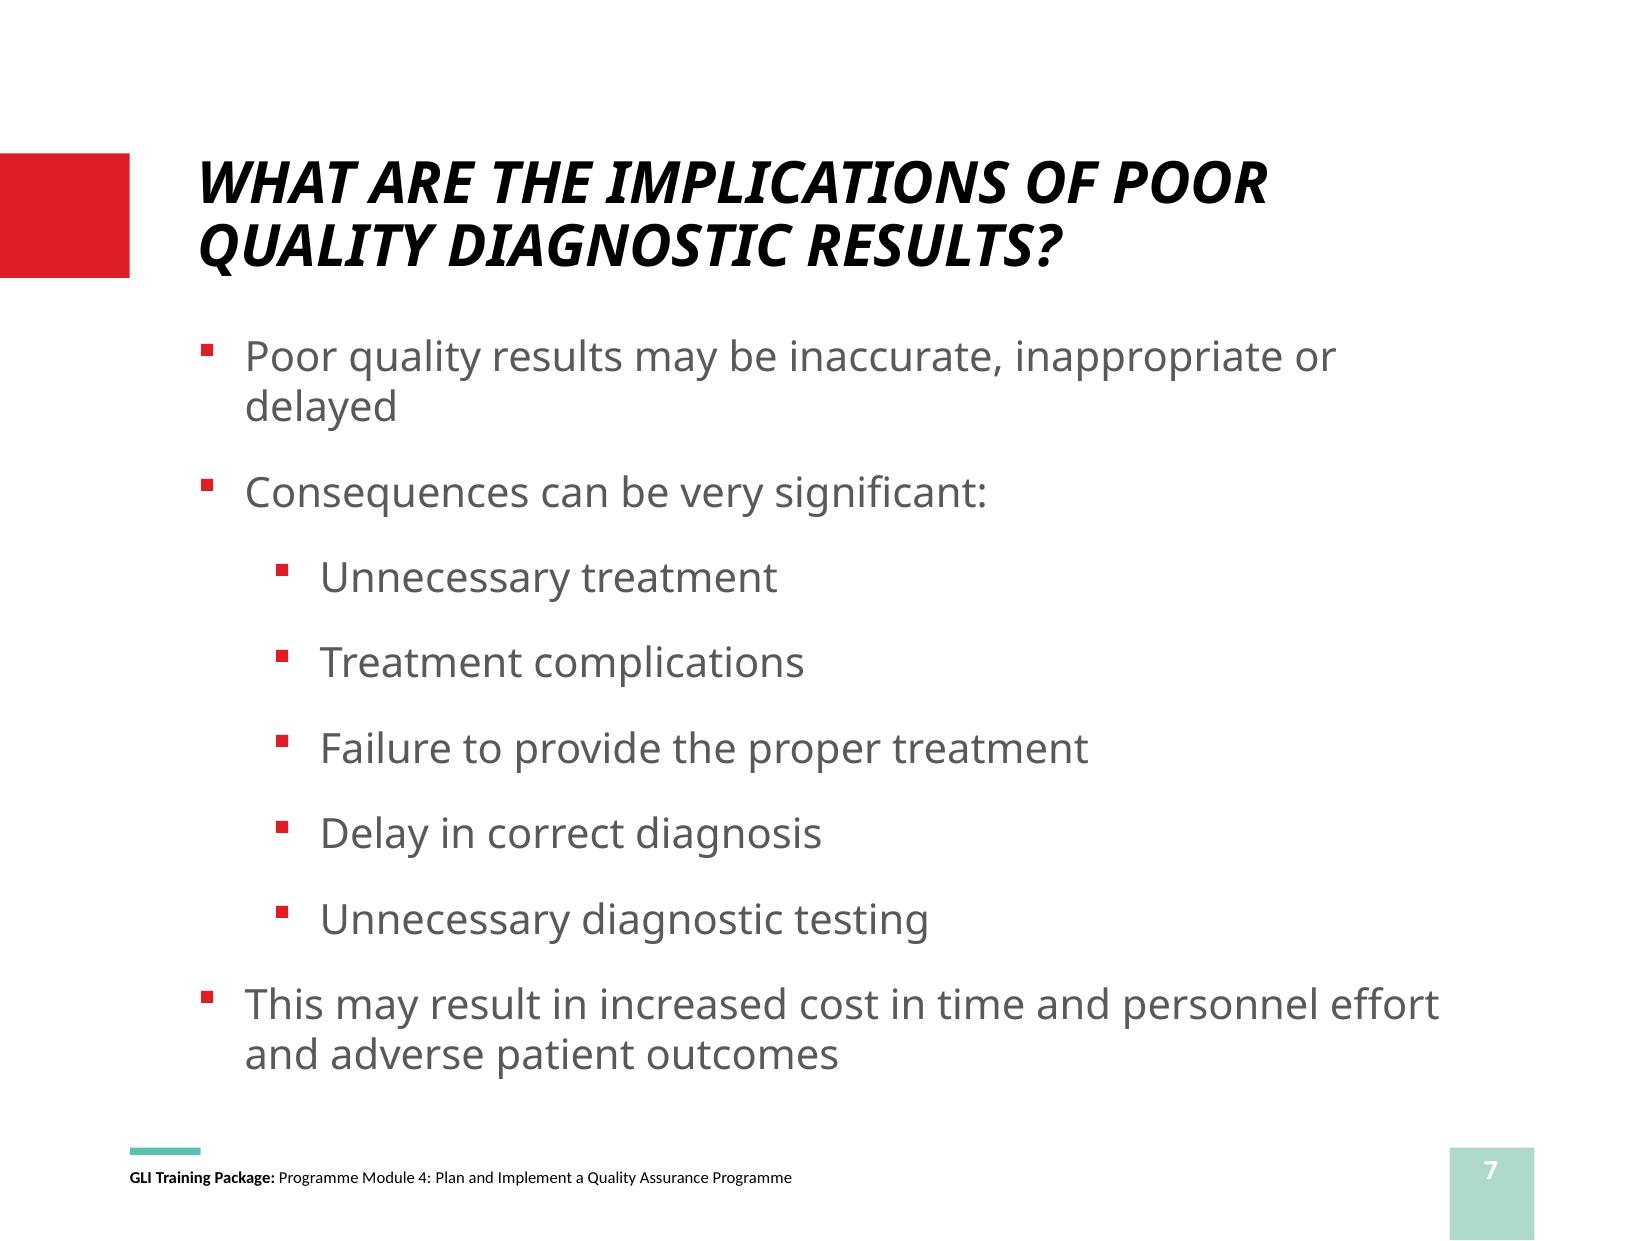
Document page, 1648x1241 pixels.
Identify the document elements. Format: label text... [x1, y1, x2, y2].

title WHAT ARE THE IMPLICATIONS OF POOR QUALITY DIAGNOSTIC RESULTS? [197, 153, 1450, 278]
list Poor quality results may be inaccurate, inappropriate or delayed Consequences can be very significant: Unnecessary treatment Treatment complications Failure to provide the proper treatment Delay in correct diagnosis Unnecessary diagnostic testing This may result in increased cost in time and personnel effort and adverse patient outcomes [197, 330, 1450, 1087]
